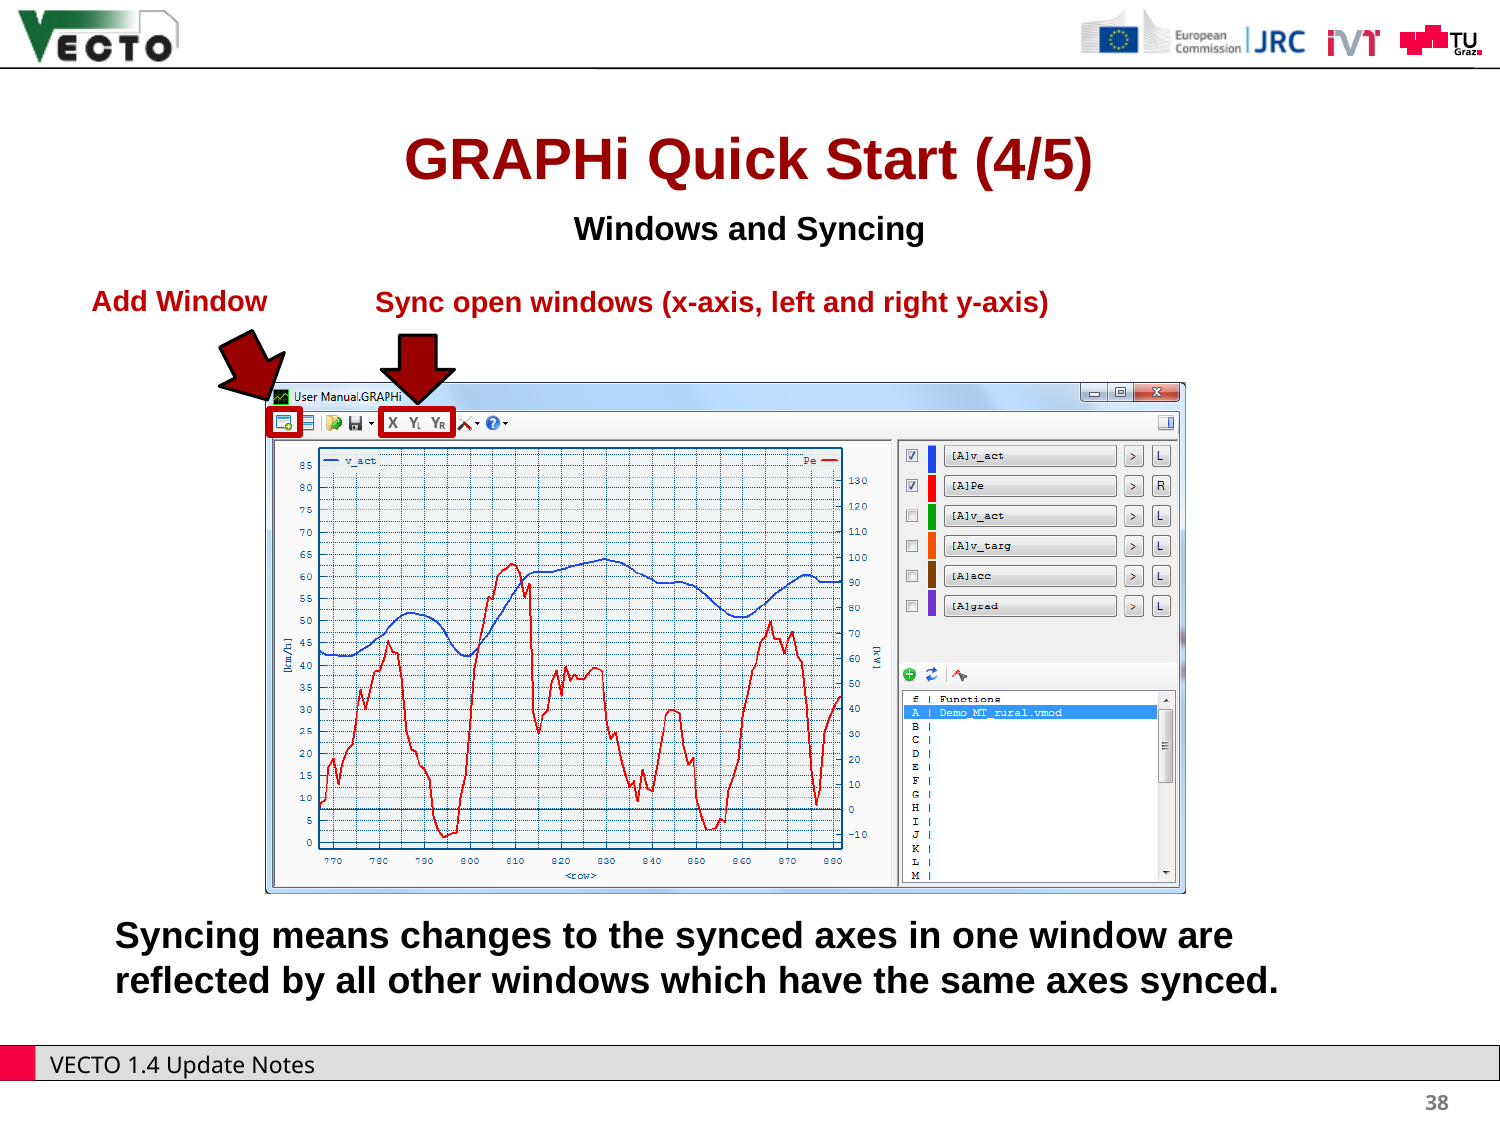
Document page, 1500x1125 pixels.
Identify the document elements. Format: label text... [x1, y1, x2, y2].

picture [17, 9, 179, 65]
title GRAPHi Quick Start (4/5) [0, 127, 1500, 185]
text_box Sync open windows (x-axis, left and right y-axis) [360, 276, 1093, 326]
picture [1328, 30, 1380, 56]
text_box Syncing means changes to the synced axes in one window are reflected by all other windows which have the same axes synced. [100, 903, 1341, 1009]
picture [265, 382, 1187, 894]
text_box Windows and Syncing [0, 199, 1500, 255]
text_box [219, 330, 285, 398]
text_box Add Window [76, 274, 349, 325]
text_box [381, 335, 455, 380]
picture [1080, 7, 1306, 54]
